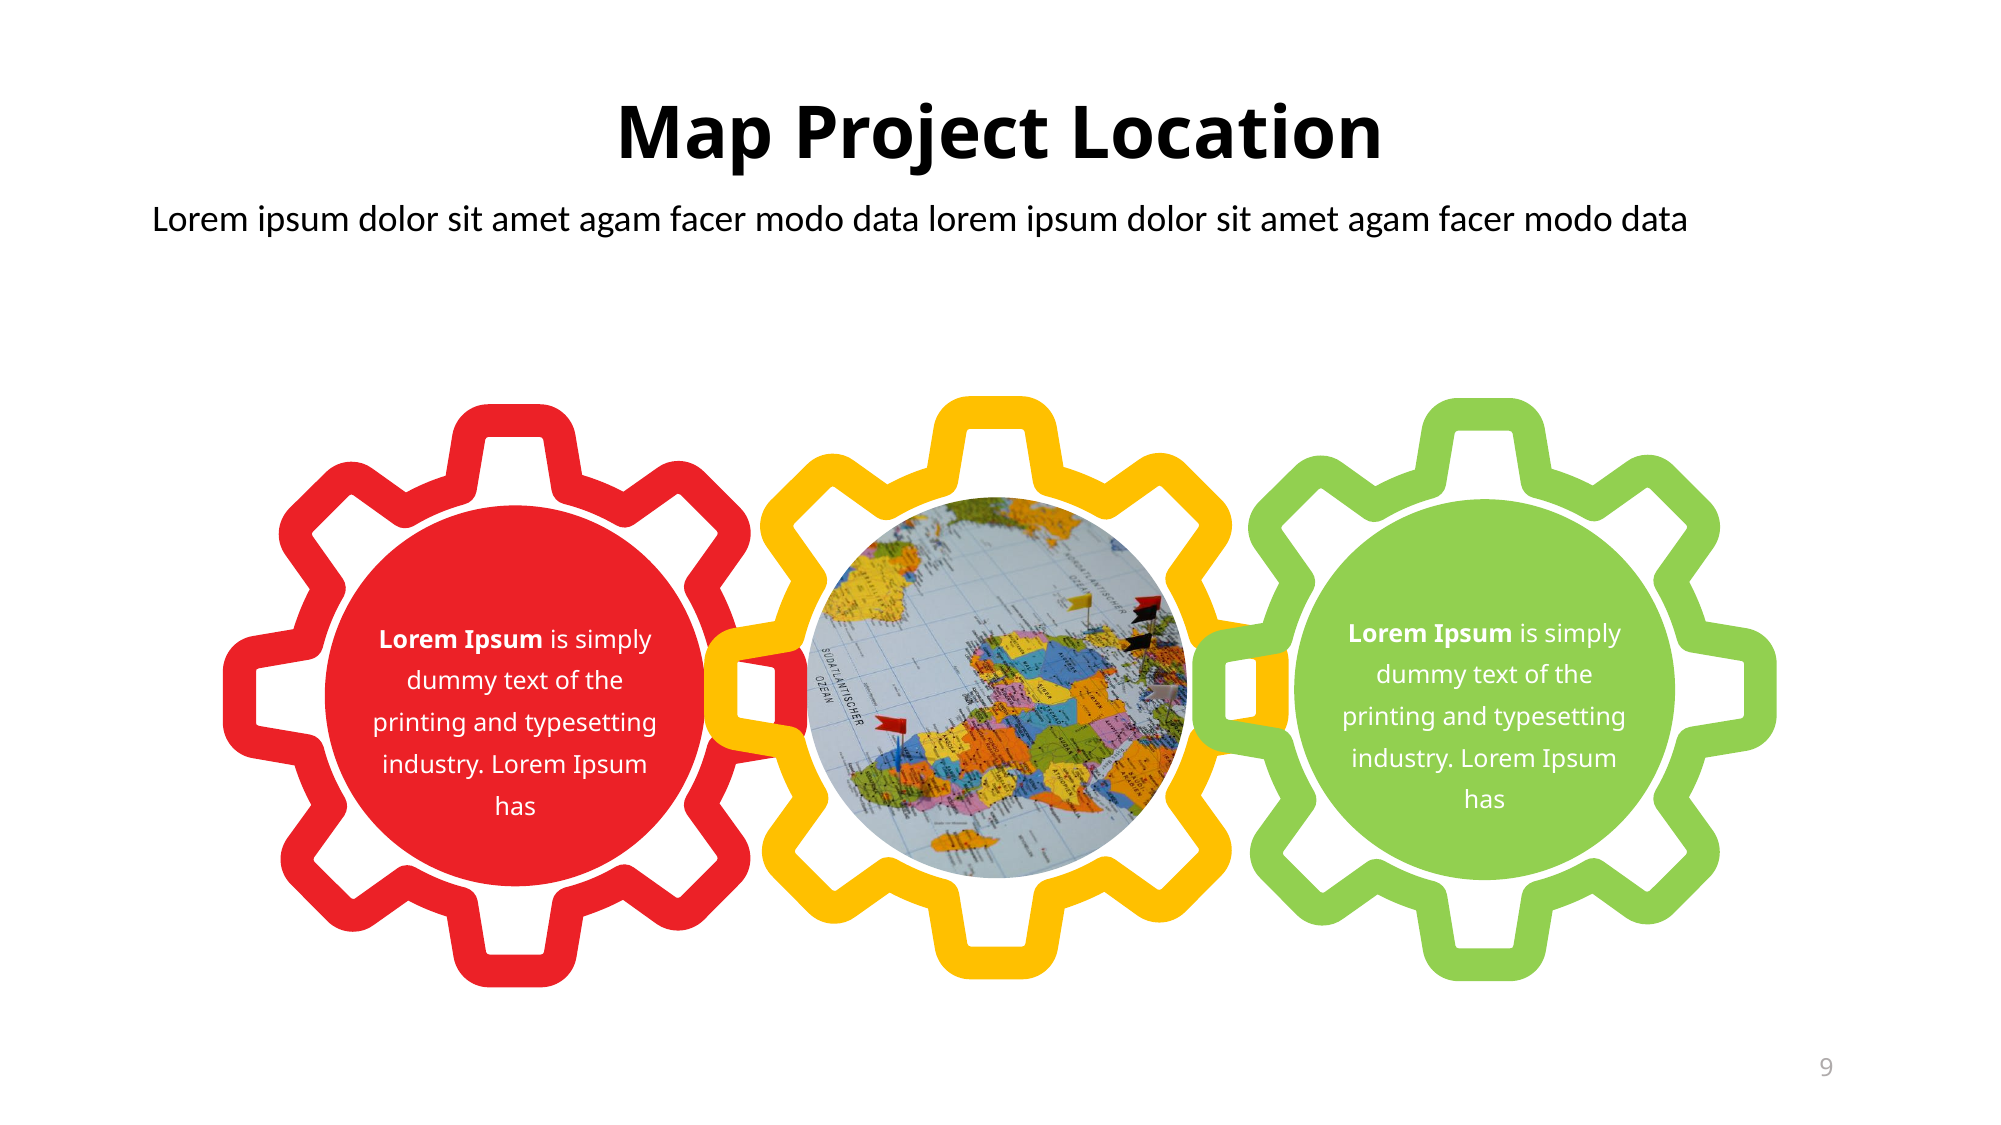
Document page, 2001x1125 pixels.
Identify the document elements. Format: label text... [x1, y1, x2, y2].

subtitle Lorem ipsum dolor sit amet agam facer modo data lorem ipsum dolor sit amet agam facer modo data [137, 186, 1863, 227]
picture [806, 497, 1188, 879]
title Map Project Location [137, 78, 1863, 186]
text_box [1192, 398, 1777, 982]
text_box [704, 396, 1250, 980]
text_box [1346, 822, 1624, 882]
text_box Lorem Ipsum is simply dummy text of the printing and typesetting industry. Lorem Ipsum has [353, 604, 678, 828]
slide_number 9 [1790, 1042, 1863, 1094]
text_box [1232, 651, 1289, 730]
text_box [222, 404, 773, 988]
text_box [323, 504, 705, 798]
text_box Lorem Ipsum is simply dummy text of the printing and typesetting industry. Lorem Ipsum has [1322, 597, 1647, 822]
text_box [1293, 498, 1677, 792]
text_box [376, 828, 654, 888]
text_box [739, 648, 806, 736]
